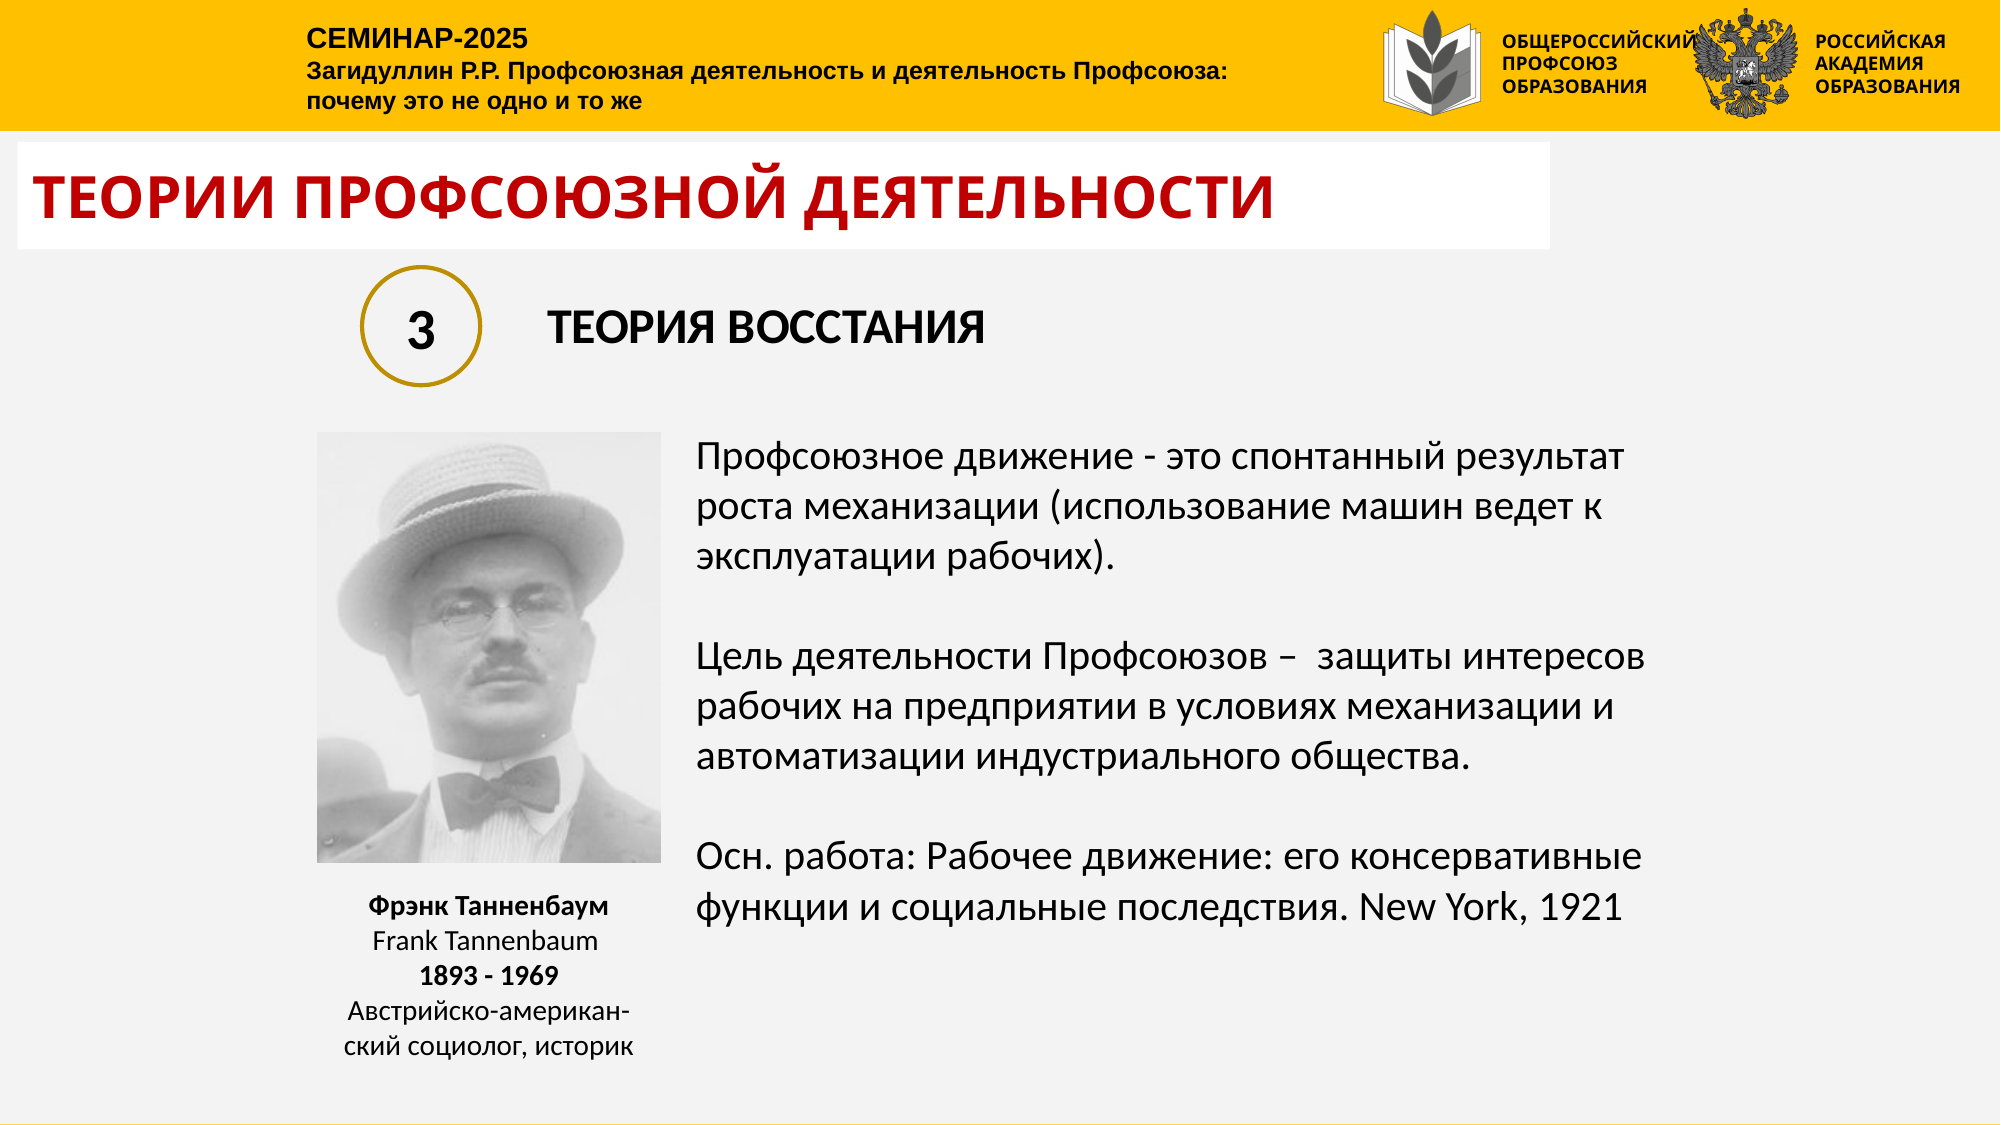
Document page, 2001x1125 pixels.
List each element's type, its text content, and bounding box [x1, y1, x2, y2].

text_box 3 [359, 265, 483, 388]
text_box ТЕОРИИ ПРОФСОЮЗНОЙ ДЕЯТЕЛЬНОСТИ [17, 141, 1550, 250]
text_box ТЕОРИЯ ВОССТАНИЯ [532, 285, 1002, 361]
text_box Профсоюзное движение - это спонтанный результат роста механизации (использование машин ведет к эксплуатации рабочих). Цель деятельности Профсоюзов – защиты интересов рабочих на предприятии в условиях механизации и автоматизации индустриального общества. Осн. работа: Рабочее движение: его консервативные функции и социальные последствия. New York, 1921 [681, 420, 1662, 936]
picture [316, 432, 662, 863]
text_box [291, 8, 1990, 124]
text_box Фрэнк Танненбаум Frank Tannenbaum 1893 - 1969 Австрийско-американ-ский социолог, историк [317, 879, 661, 1069]
